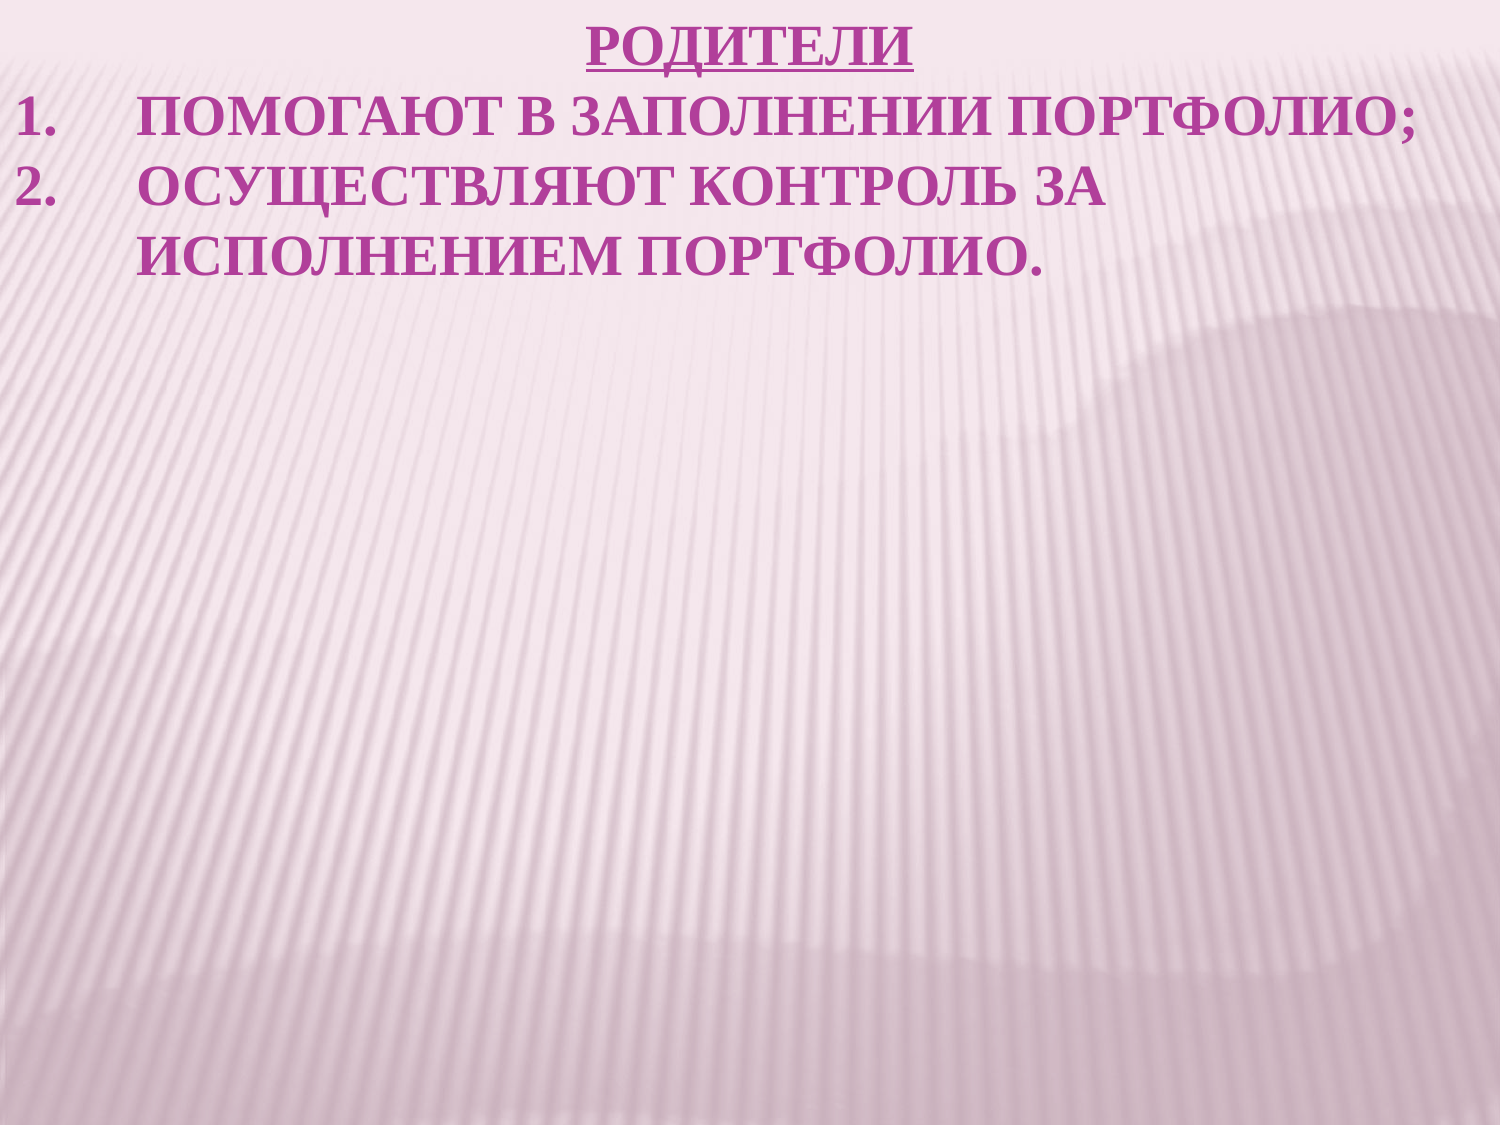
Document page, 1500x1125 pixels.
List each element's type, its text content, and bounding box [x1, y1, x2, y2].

text_box Родители Помогают в заполнении портфолио; Осуществляют контроль за исполнением портфолио. [0, 0, 1500, 1125]
